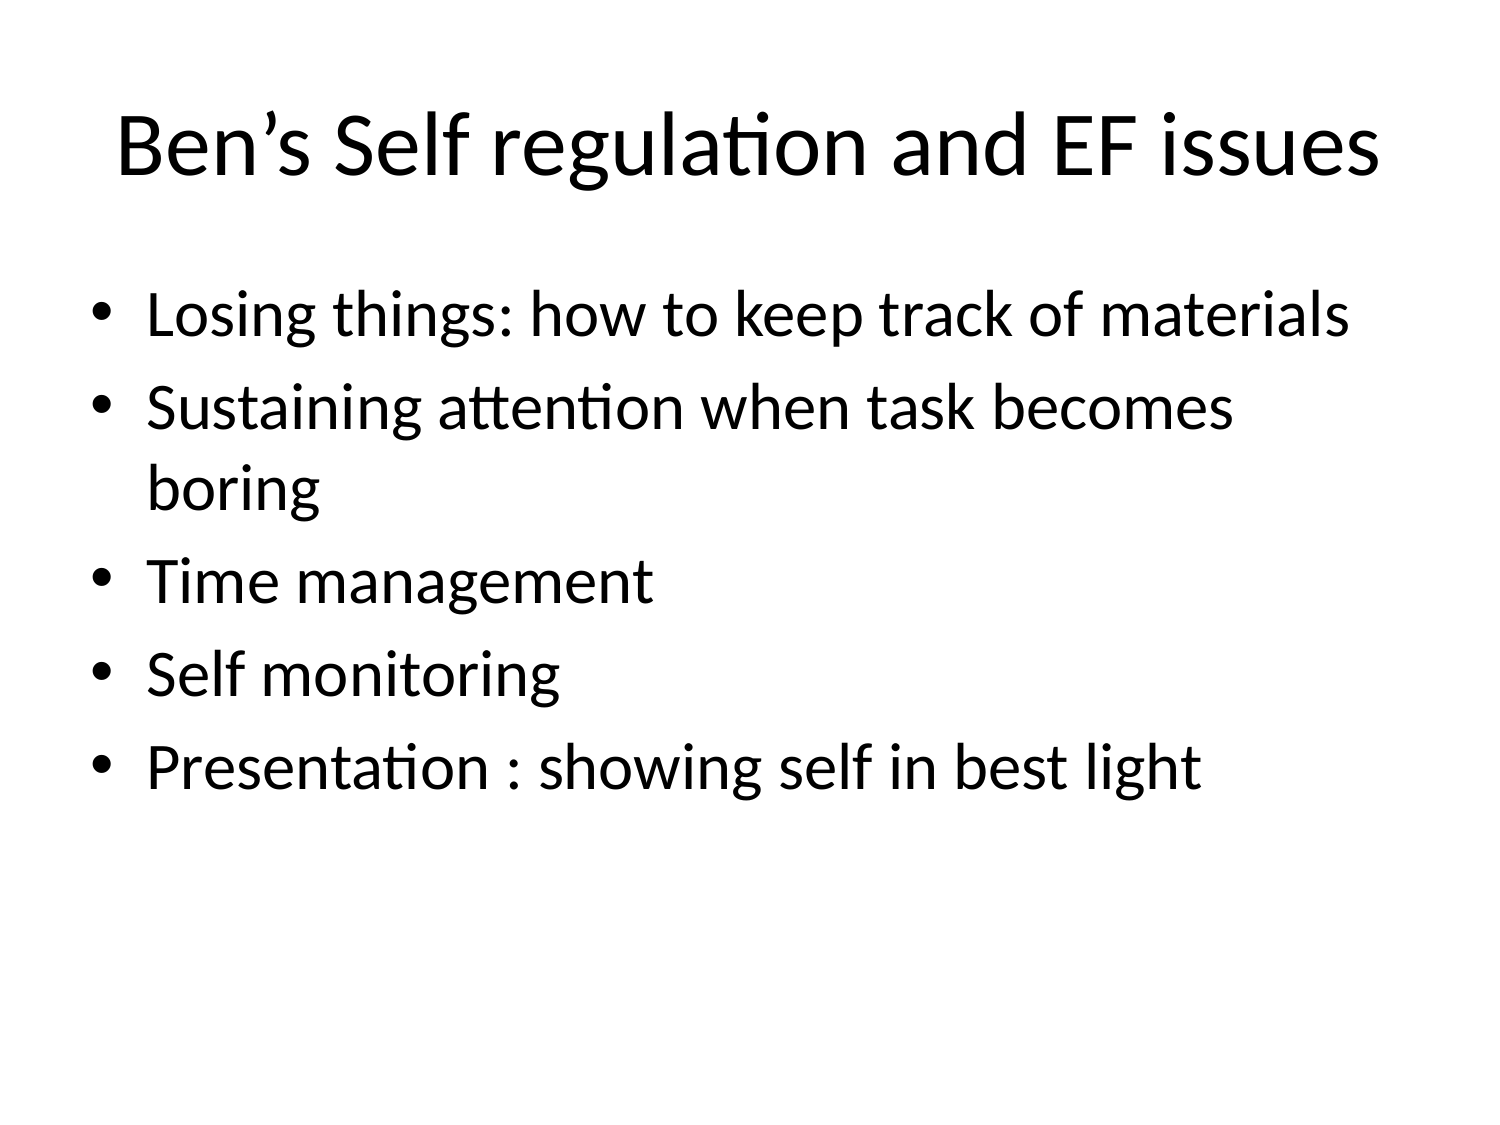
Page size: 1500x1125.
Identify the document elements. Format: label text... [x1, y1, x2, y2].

list Losing things: how to keep track of materials Sustaining attention when task becomes boring Time management Self monitoring Presentation : showing self in best light [75, 262, 1425, 1005]
title Ben’s Self regulation and EF issues [75, 45, 1425, 233]
